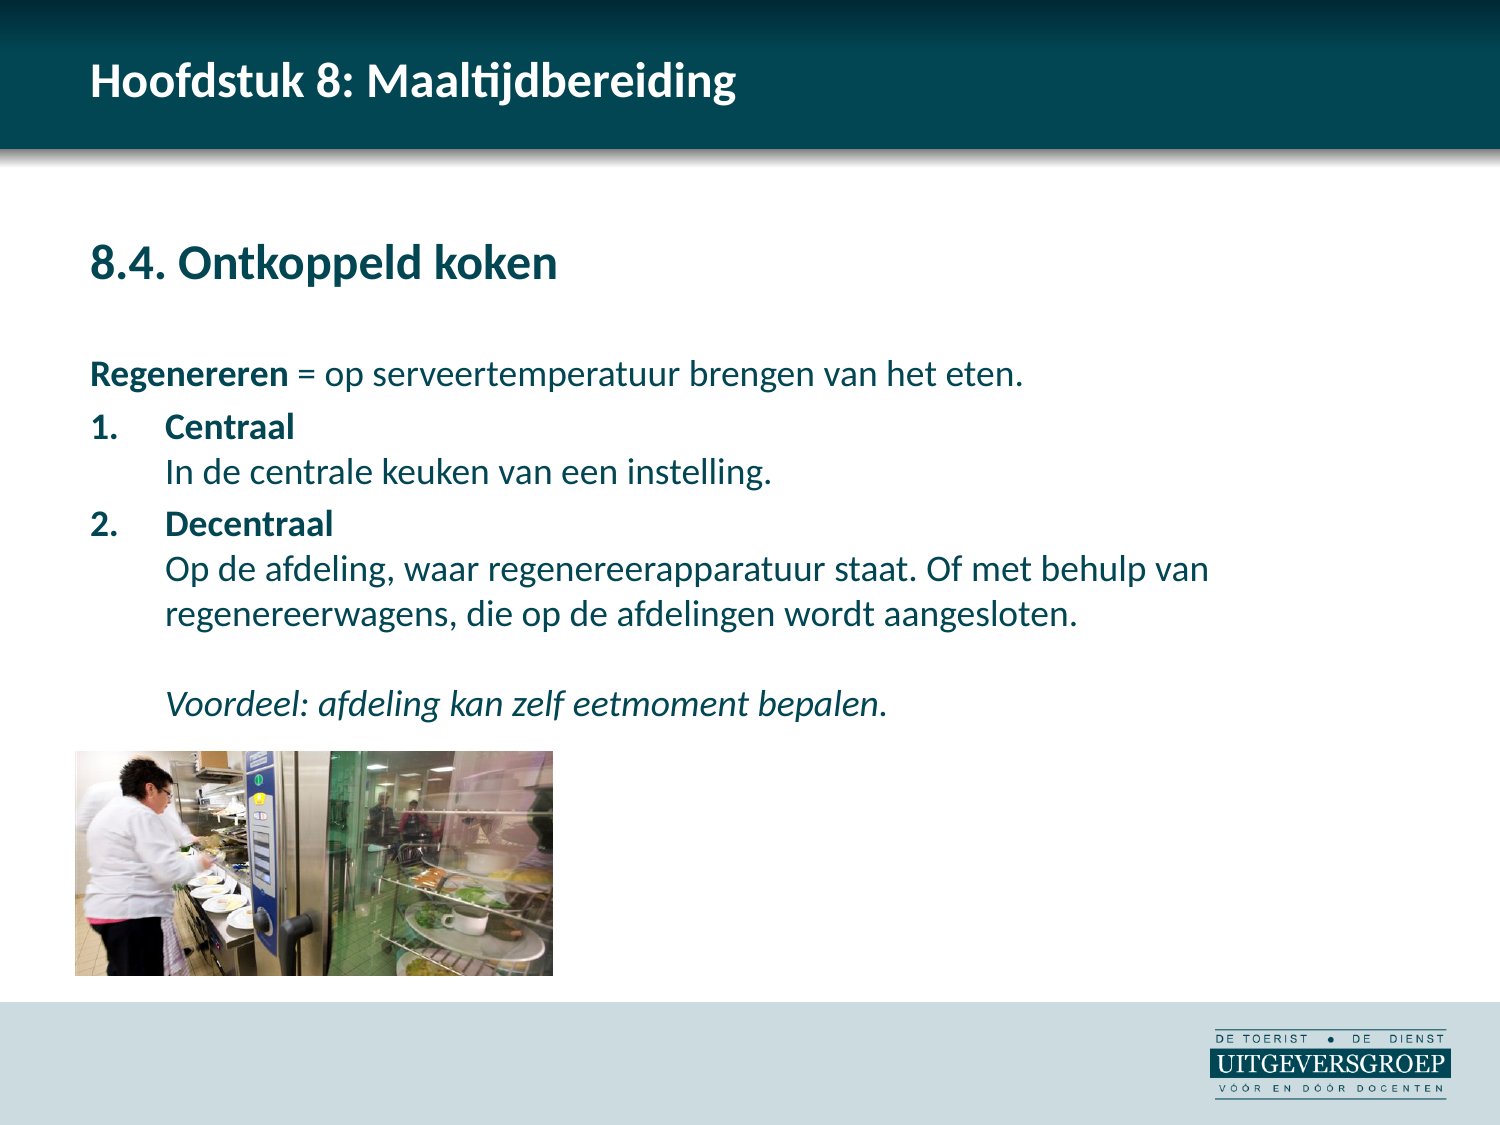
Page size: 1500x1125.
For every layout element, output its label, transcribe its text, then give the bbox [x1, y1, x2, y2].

picture [1210, 1021, 1451, 1106]
title Hoofdstuk 8: Maaltijdbereiding [75, 0, 1425, 172]
list 8.4. Ontkoppeld koken Regenereren = op serveertemperatuur brengen van het eten. Centraal In de centrale keuken van een instelling. Decentraal Op de afdeling, waar regenereerapparatuur staat. Of met behulp van regenereerwagens, die op de afdelingen wordt aangesloten. Voordeel: afdeling kan zelf eetmoment bepalen. [75, 221, 1425, 965]
picture [74, 751, 554, 977]
